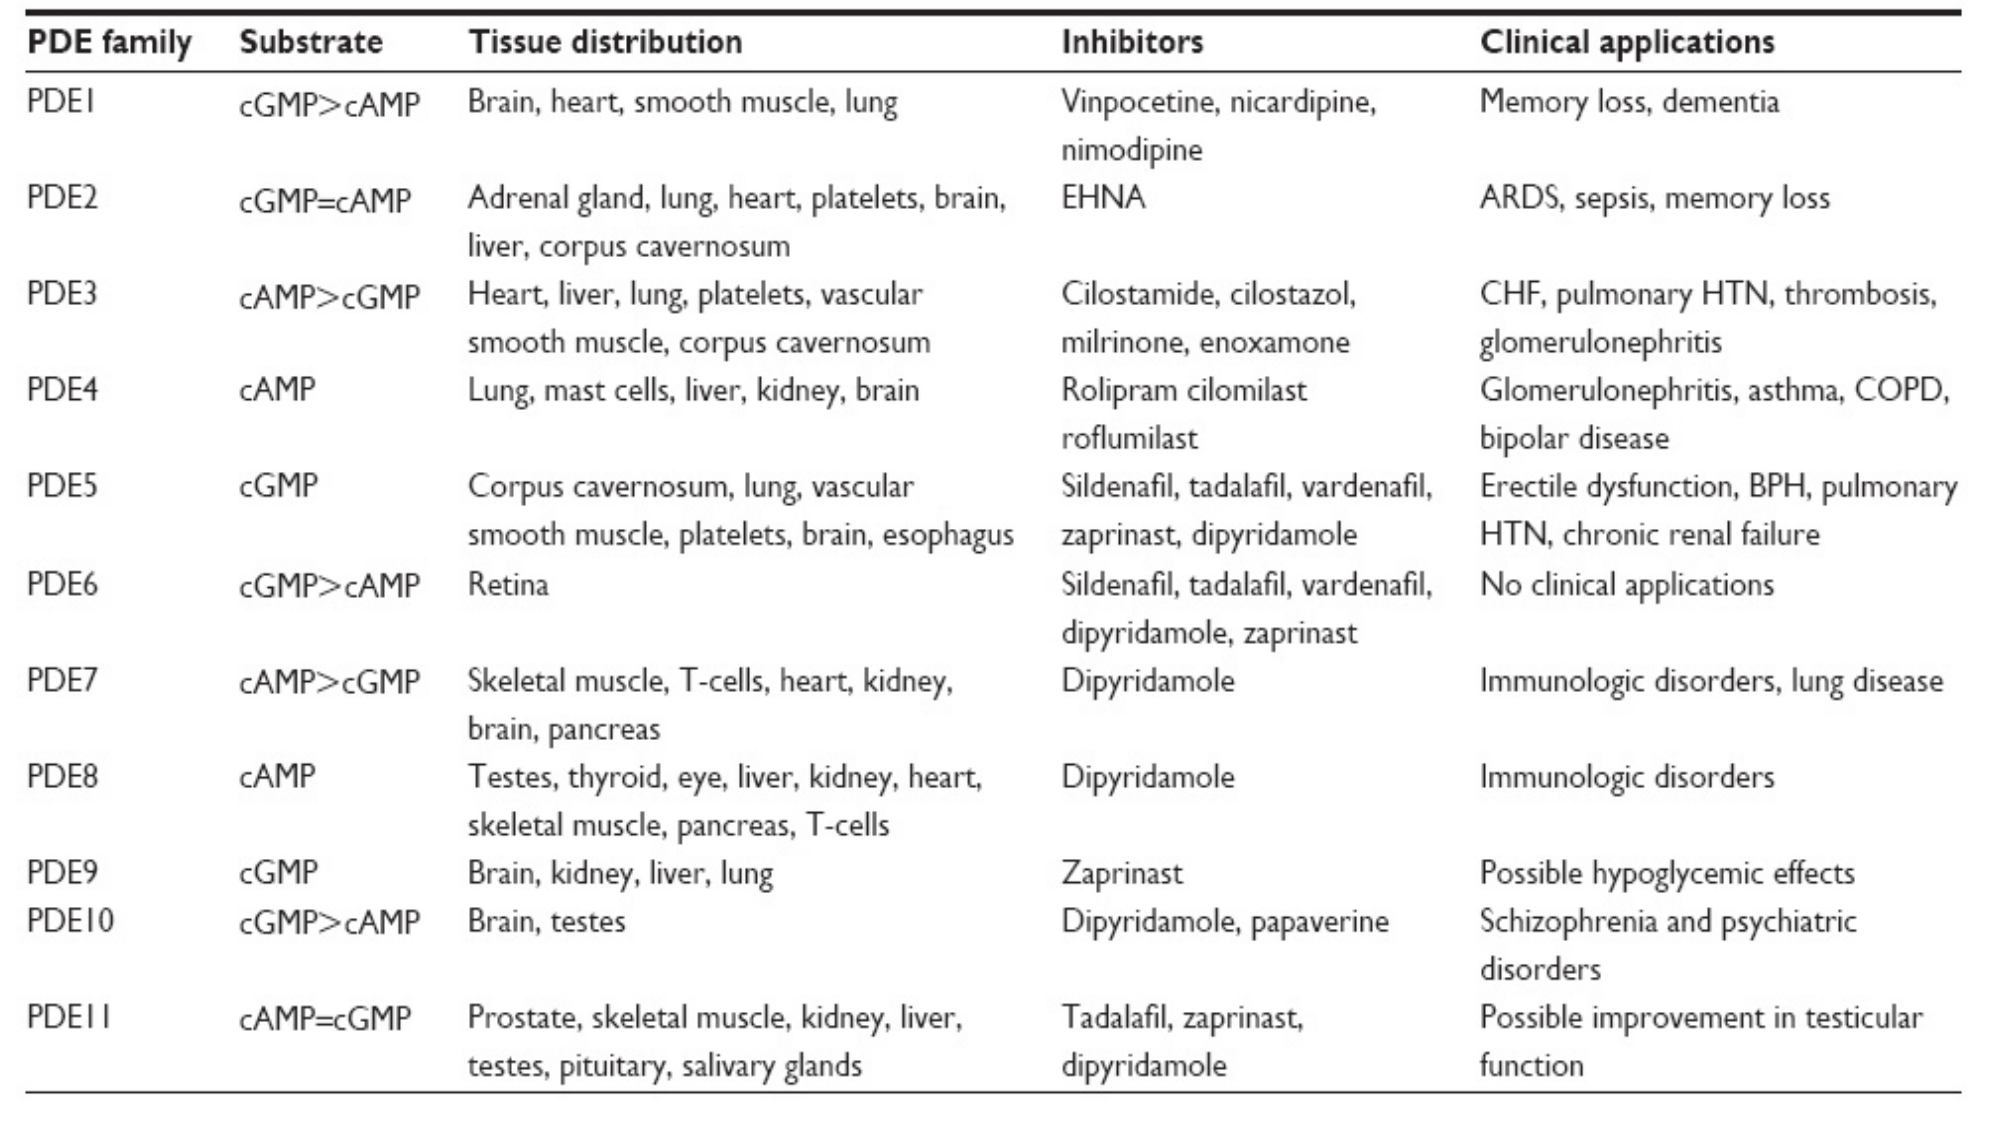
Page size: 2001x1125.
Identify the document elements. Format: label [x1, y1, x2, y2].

list [16, 0, 1972, 1105]
